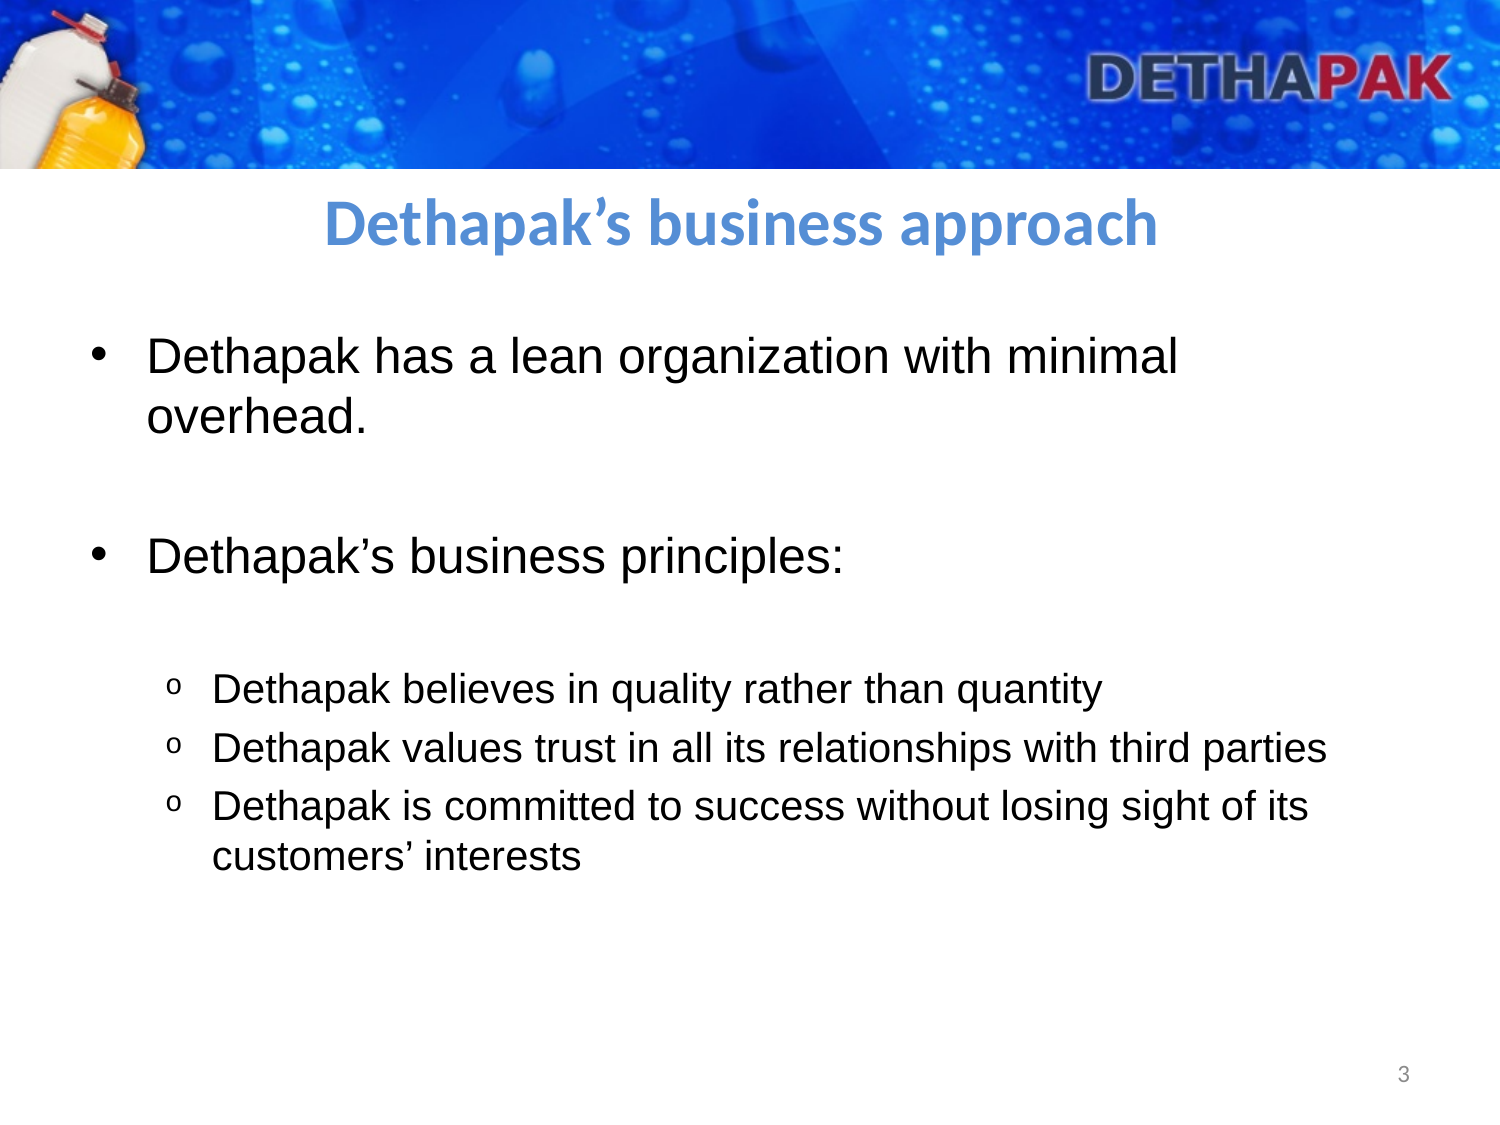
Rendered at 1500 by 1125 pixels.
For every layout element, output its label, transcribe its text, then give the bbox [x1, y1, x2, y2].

title Dethapak’s business approach [75, 177, 1425, 313]
picture [0, 0, 1500, 169]
slide_number 3 [1074, 1042, 1425, 1103]
list Dethapak has a lean organization with minimal overhead. Dethapak’s business principles: Dethapak believes in quality rather than quantity Dethapak values trust in all its relationships with third parties Dethapak is committed to success without losing sight of its customers’ interests [75, 316, 1425, 1059]
